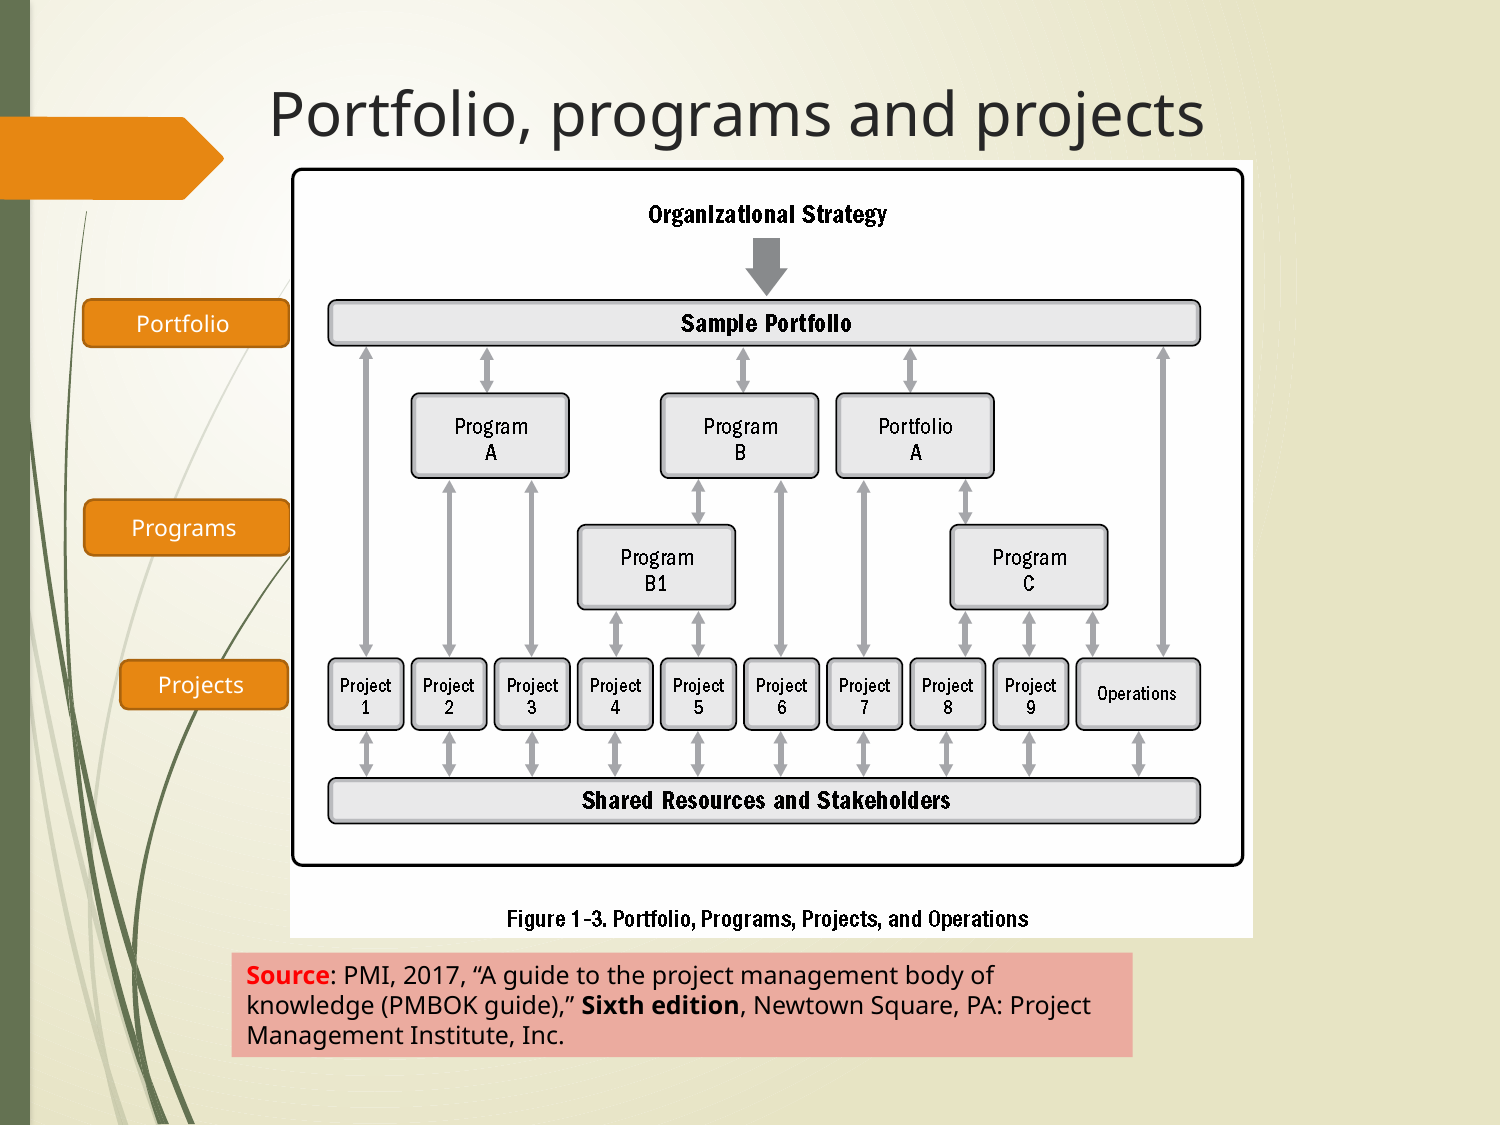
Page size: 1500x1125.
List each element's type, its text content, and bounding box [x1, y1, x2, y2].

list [289, 159, 1253, 939]
text_box Source: PMI, 2017, “A guide to the project management body of knowledge (PMBOK guide),” Sixth edition, Newtown Square, PA: Project Management Institute, Inc. [231, 952, 1133, 1058]
text_box Portfolio [81, 298, 285, 349]
text_box Projects [118, 658, 285, 711]
title Portfolio, programs and projects [253, 67, 1334, 206]
text_box Programs [82, 498, 285, 557]
